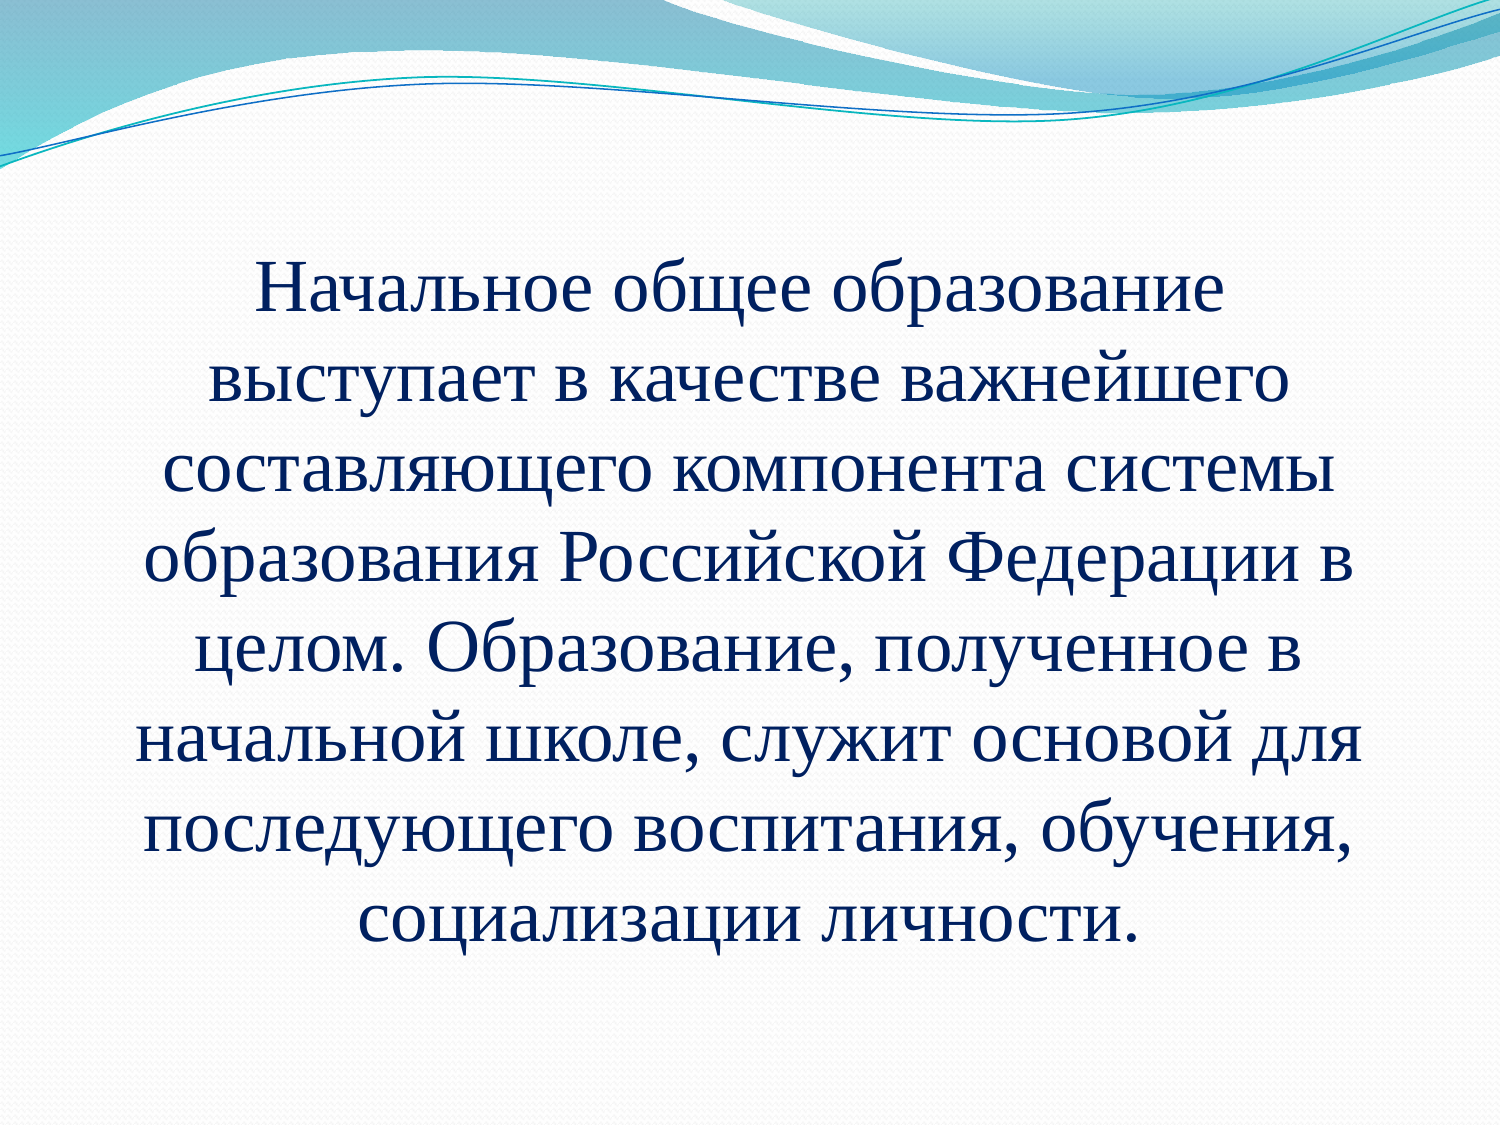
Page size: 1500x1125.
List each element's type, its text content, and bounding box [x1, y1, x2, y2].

title Начальное общее образование выступает в качестве важнейшего составляющего компонента системы образования Российской Федерации в целом. Образование, полученное в начальной школе, служит основой для последующего воспитания, обучения, социализации личности. [75, 45, 1425, 1047]
